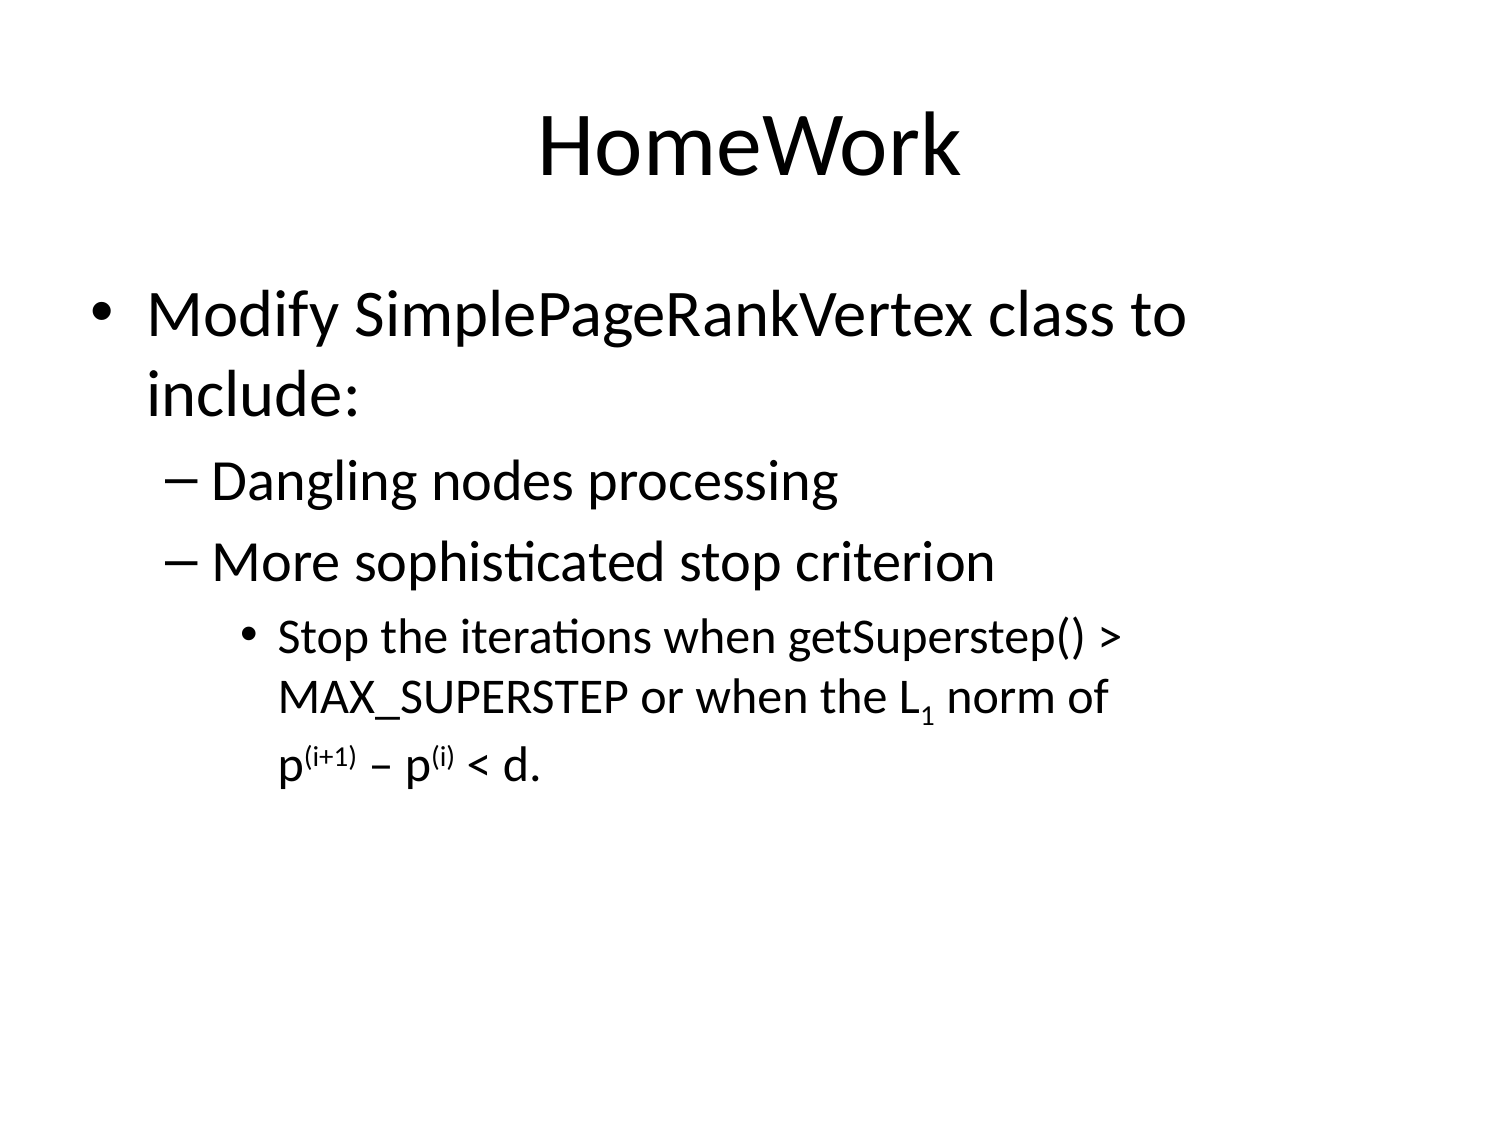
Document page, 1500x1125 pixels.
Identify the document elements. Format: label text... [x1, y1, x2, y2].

list Modify SimplePageRankVertex class to include: Dangling nodes processing More sophisticated stop criterion Stop the iterations when getSuperstep() > MAX_SUPERSTEP or when the L1 norm of p(i+1) – p(i) < d. [75, 262, 1425, 1005]
title HomeWork [75, 45, 1425, 233]
